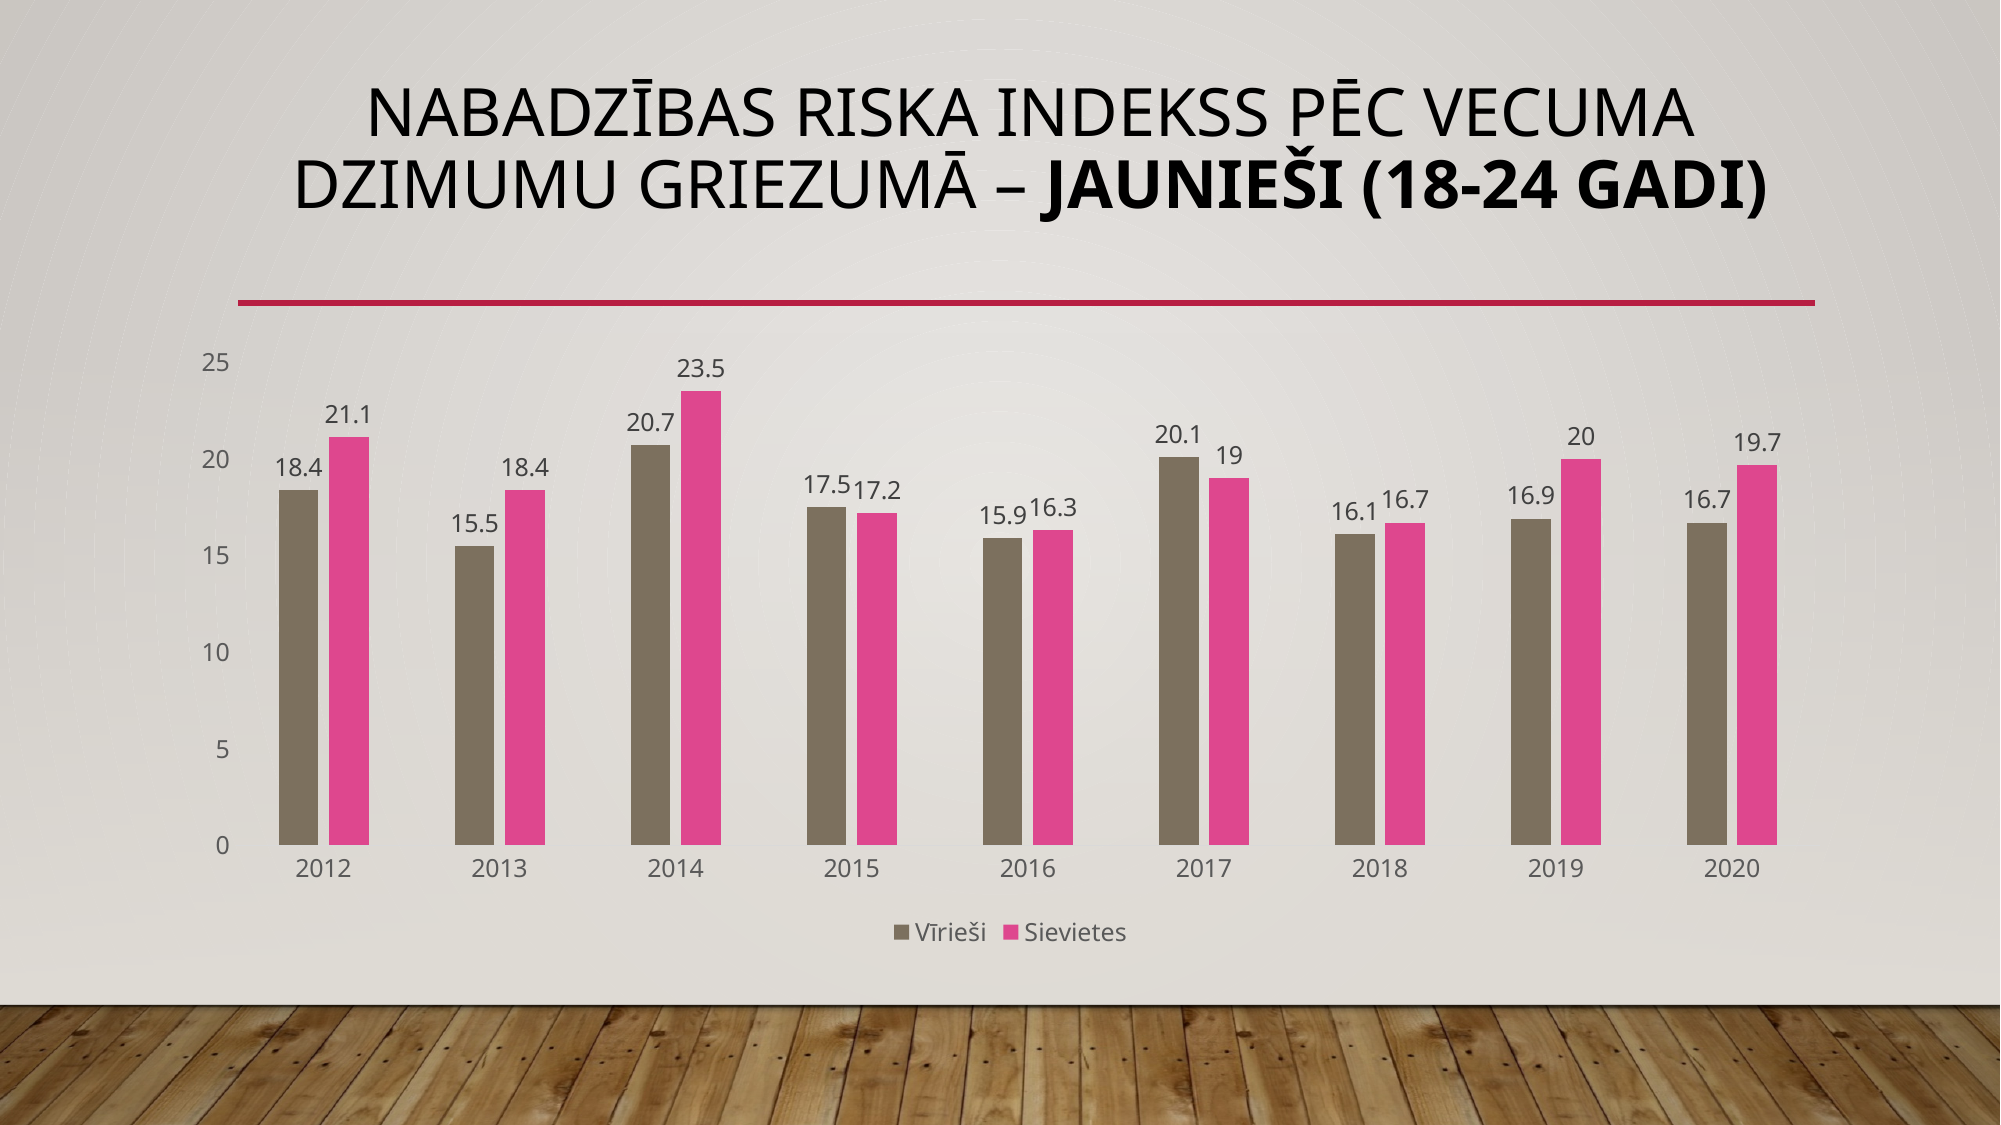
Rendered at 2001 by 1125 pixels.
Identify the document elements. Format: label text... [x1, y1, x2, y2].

picture [0, 1005, 2000, 1125]
chart [167, 332, 1855, 956]
title Nabadzības riska indekss pēc vecuma dzimumu griezumā – jaunieši (18-24 gadi) [243, 71, 1819, 244]
